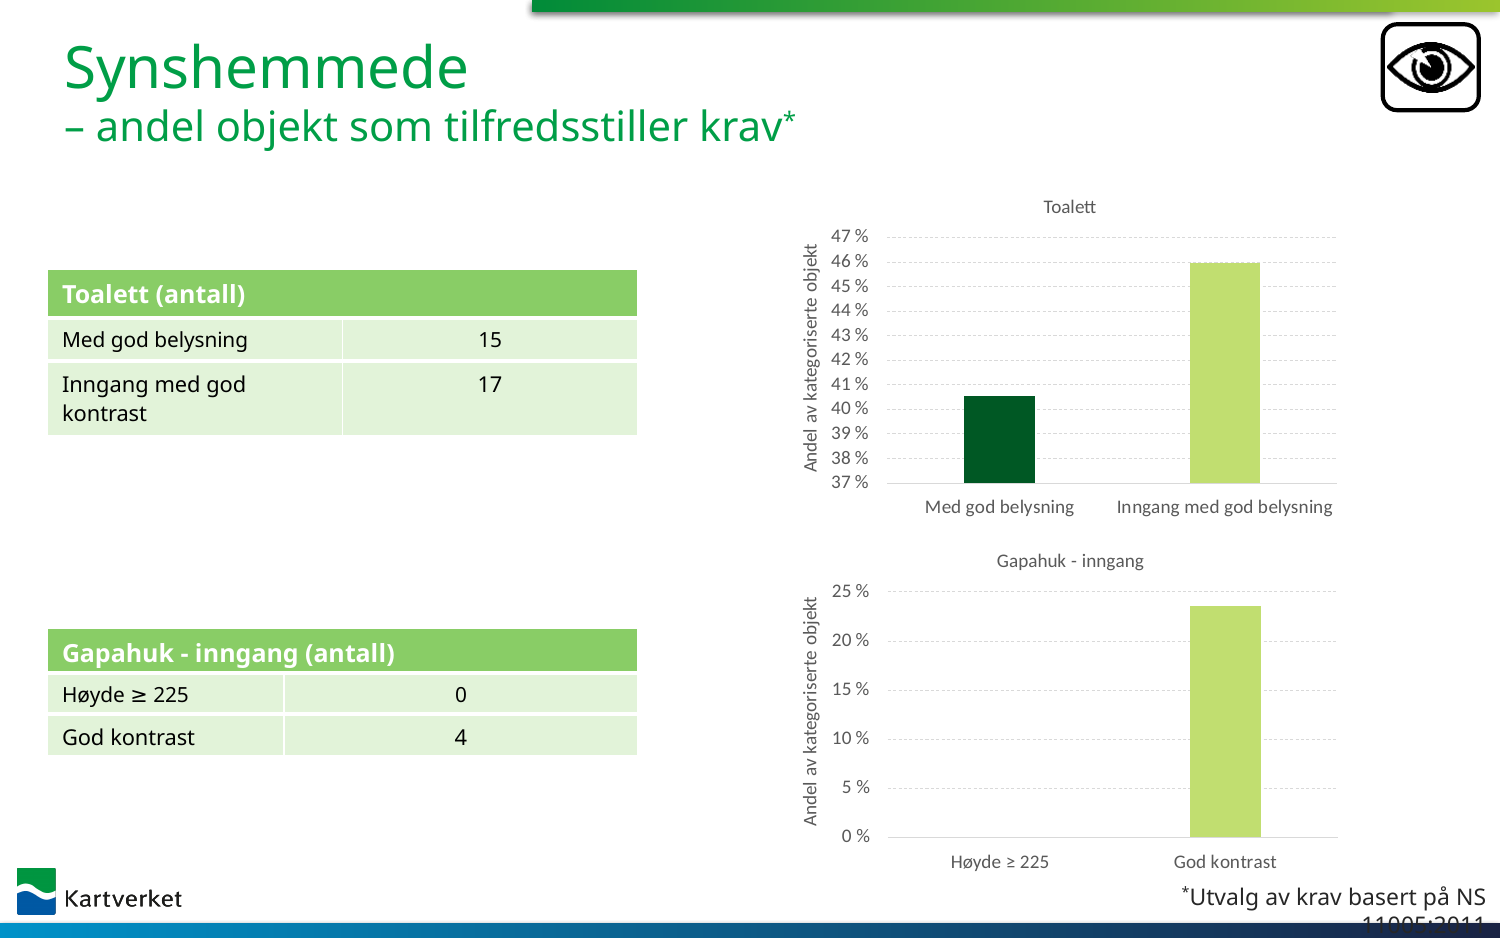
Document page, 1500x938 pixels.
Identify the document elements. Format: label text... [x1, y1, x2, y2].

table_cell 4 [285, 716, 637, 755]
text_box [1382, 24, 1480, 111]
picture [791, 187, 1348, 526]
table_cell Inngang med god kontrast [48, 363, 342, 435]
table_header Gapahuk - inngang (antall) [48, 629, 637, 671]
text_box Synshemmede – andel objekt som tilfredsstiller krav* [49, 24, 1431, 158]
picture [791, 541, 1349, 880]
table_cell 15 [343, 320, 637, 359]
table_cell Med god belysning [48, 320, 342, 359]
table_cell Høyde ≥ 225 [48, 675, 283, 712]
table_header Toalett (antall) [48, 270, 637, 316]
table_cell 17 [343, 363, 637, 435]
table_cell 0 [285, 675, 637, 712]
table_cell God kontrast [48, 716, 283, 755]
text_box *Utvalg av krav basert på NS 11005:2011 [1068, 873, 1500, 938]
